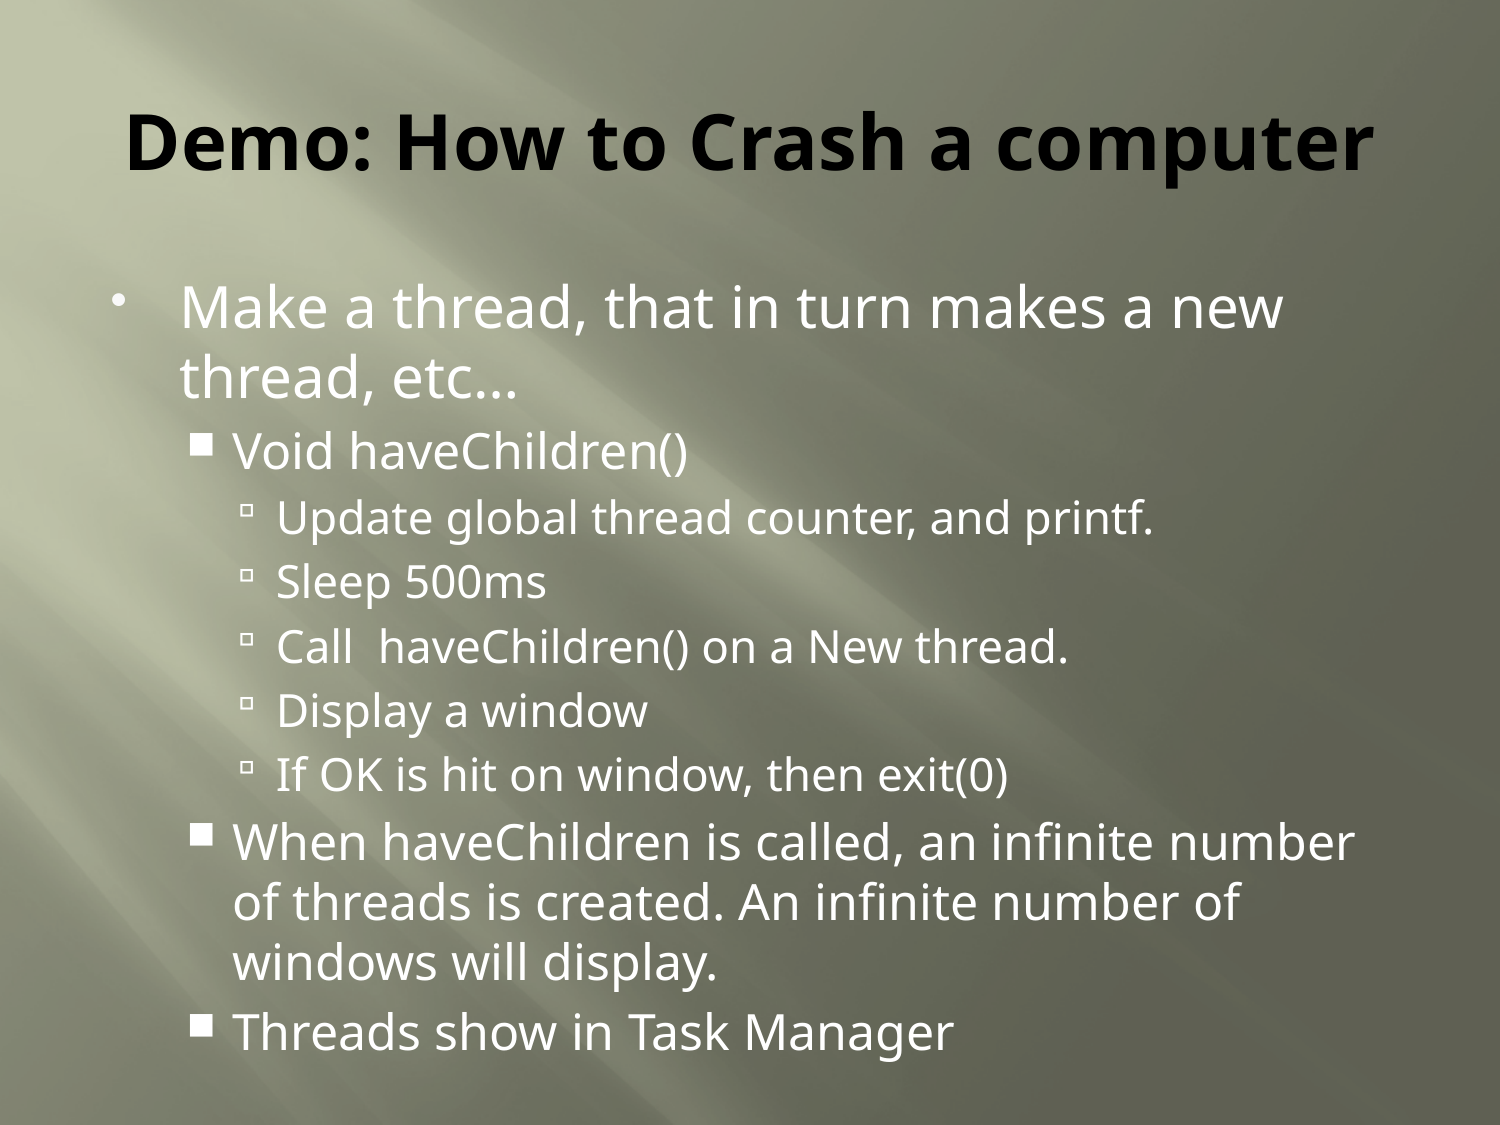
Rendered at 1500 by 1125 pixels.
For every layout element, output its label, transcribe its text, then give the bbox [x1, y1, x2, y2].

title Demo: How to Crash a computer [75, 45, 1425, 233]
list Make a thread, that in turn makes a new thread, etc… Void haveChildren() Update global thread counter, and printf. Sleep 500ms Call haveChildren() on a New thread. Display a window If OK is hit on window, then exit(0) When haveChildren is called, an infinite number of threads is created. An infinite number of windows will display. Threads show in Task Manager [75, 262, 1425, 1088]
